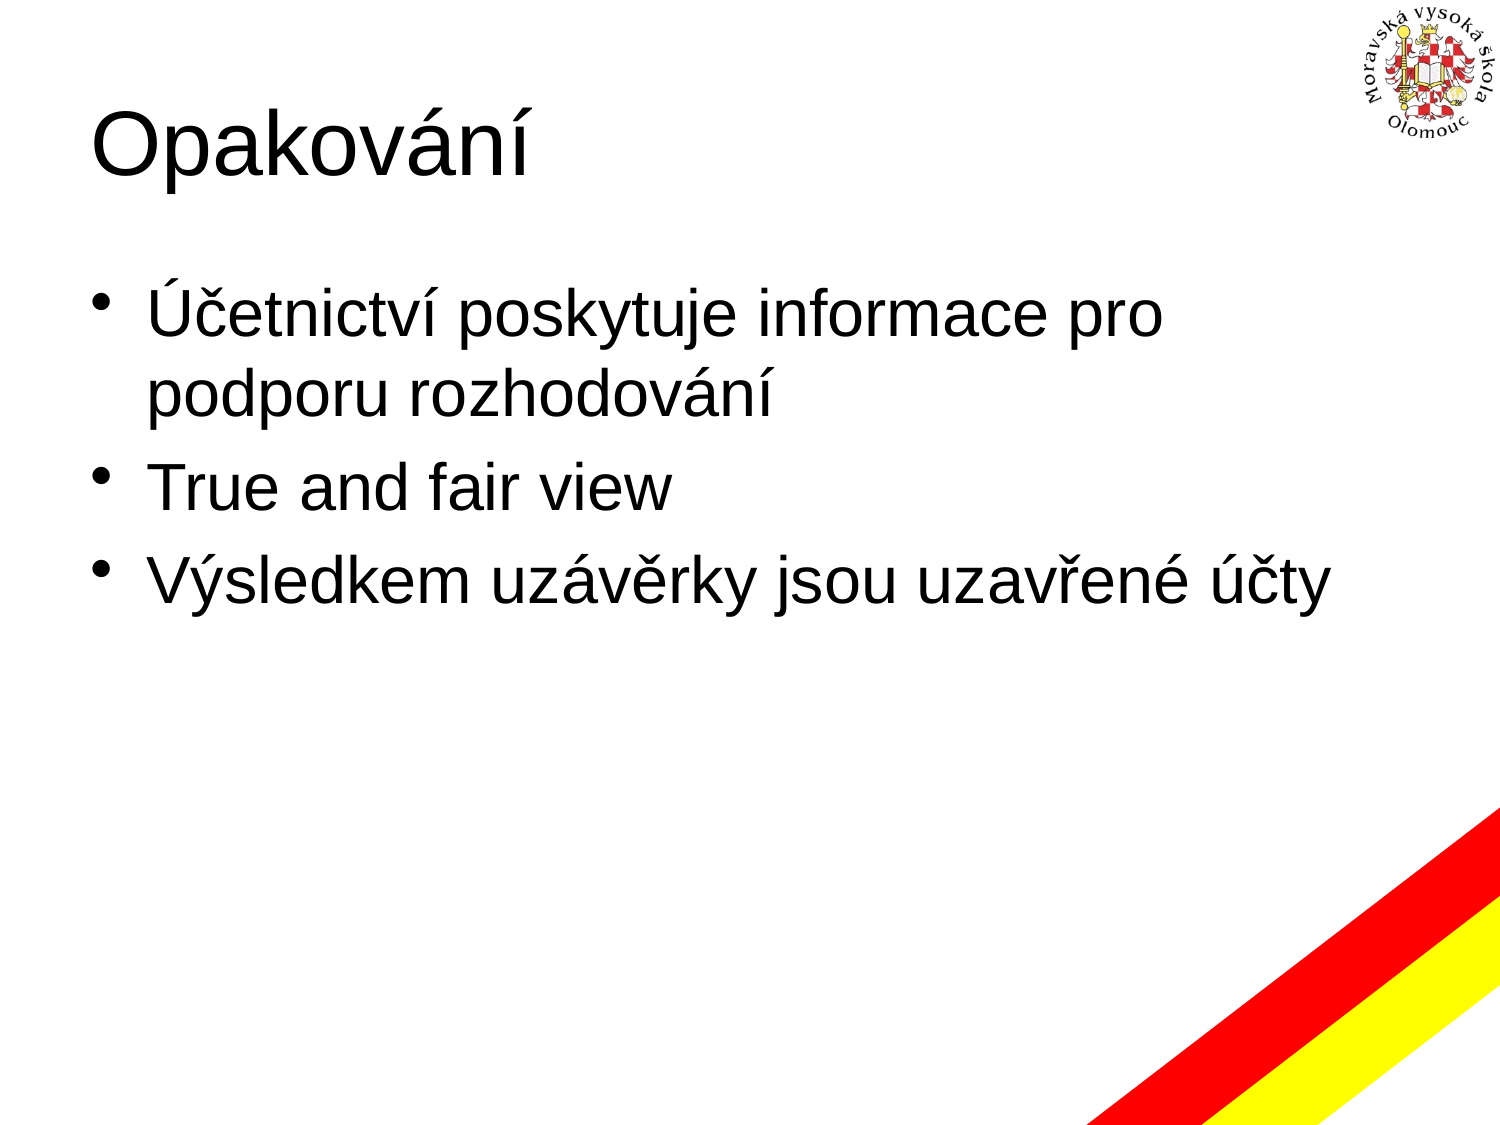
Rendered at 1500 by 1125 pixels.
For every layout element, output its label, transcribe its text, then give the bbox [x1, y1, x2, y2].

picture [1364, 7, 1495, 138]
list Účetnictví poskytuje informace pro podporu rozhodování True and fair view Výsledkem uzávěrky jsou uzavřené účty [75, 262, 1425, 1005]
title Opakování [75, 45, 1425, 233]
